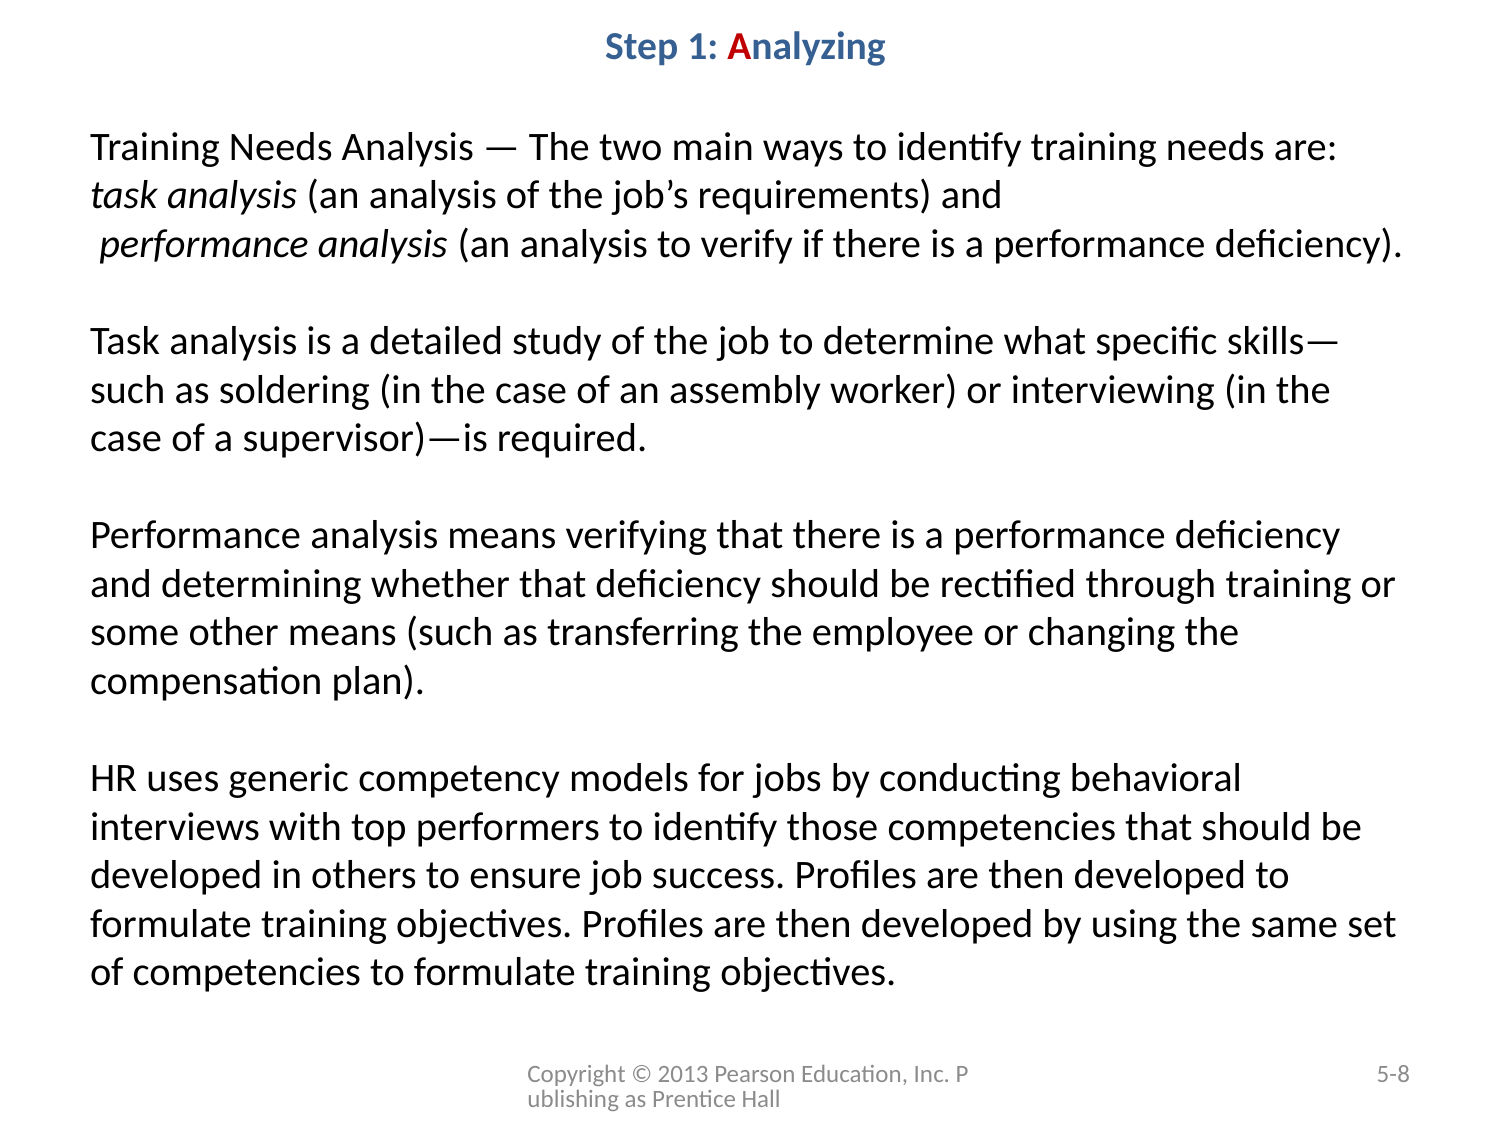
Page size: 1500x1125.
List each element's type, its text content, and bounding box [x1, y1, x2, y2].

list Training Needs Analysis — The two main ways to identify training needs are: task analysis (an analysis of the job’s requirements) and performance analysis (an analysis to verify if there is a performance deficiency). Task analysis is a detailed study of the job to determine what specific skills—such as soldering (in the case of an assembly worker) or interviewing (in the case of a supervisor)—is required. Performance analysis means verifying that there is a performance deficiency and determining whether that deficiency should be rectified through training or some other means (such as transferring the employee or changing the compensation plan). HR uses generic competency models for jobs by conducting behavioral interviews with top performers to identify those competencies that should be developed in others to ensure job success. Profiles are then developed to formulate training objectives. Profiles are then developed by using the same set of competencies to formulate training objectives. [75, 112, 1425, 1038]
footer Copyright © 2013 Pearson Education, Inc. Publishing as Prentice Hall [512, 1042, 988, 1103]
slide_number 5-8 [1074, 1042, 1425, 1103]
title Step 1: Analyzing [75, 12, 1425, 75]
